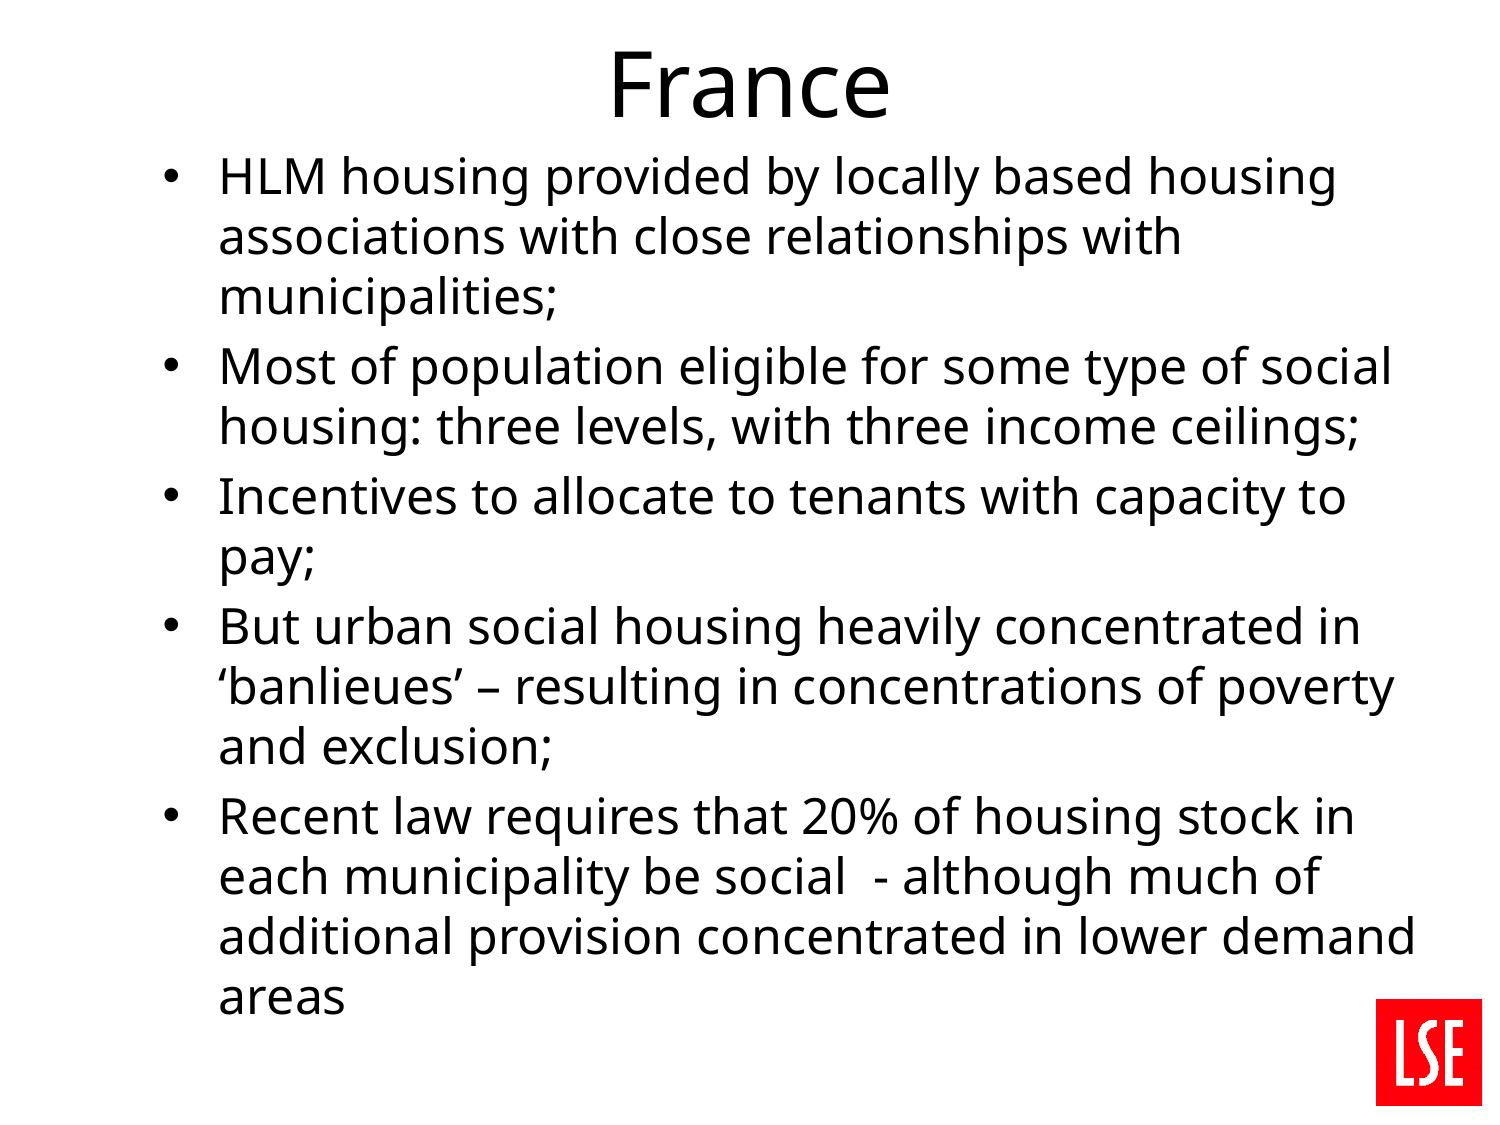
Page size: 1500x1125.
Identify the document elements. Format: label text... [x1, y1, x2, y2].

list HLM housing provided by locally based housing associations with close relationships with municipalities; Most of population eligible for some type of social housing: three levels, with three income ceilings; Incentives to allocate to tenants with capacity to pay; But urban social housing heavily concentrated in ‘banlieues’ – resulting in concentrations of poverty and exclusion; Recent law requires that 20% of housing stock in each municipality be social - although much of additional provision concentrated in lower demand areas [147, 137, 1441, 930]
picture [1375, 999, 1483, 1107]
title France [112, 0, 1388, 161]
